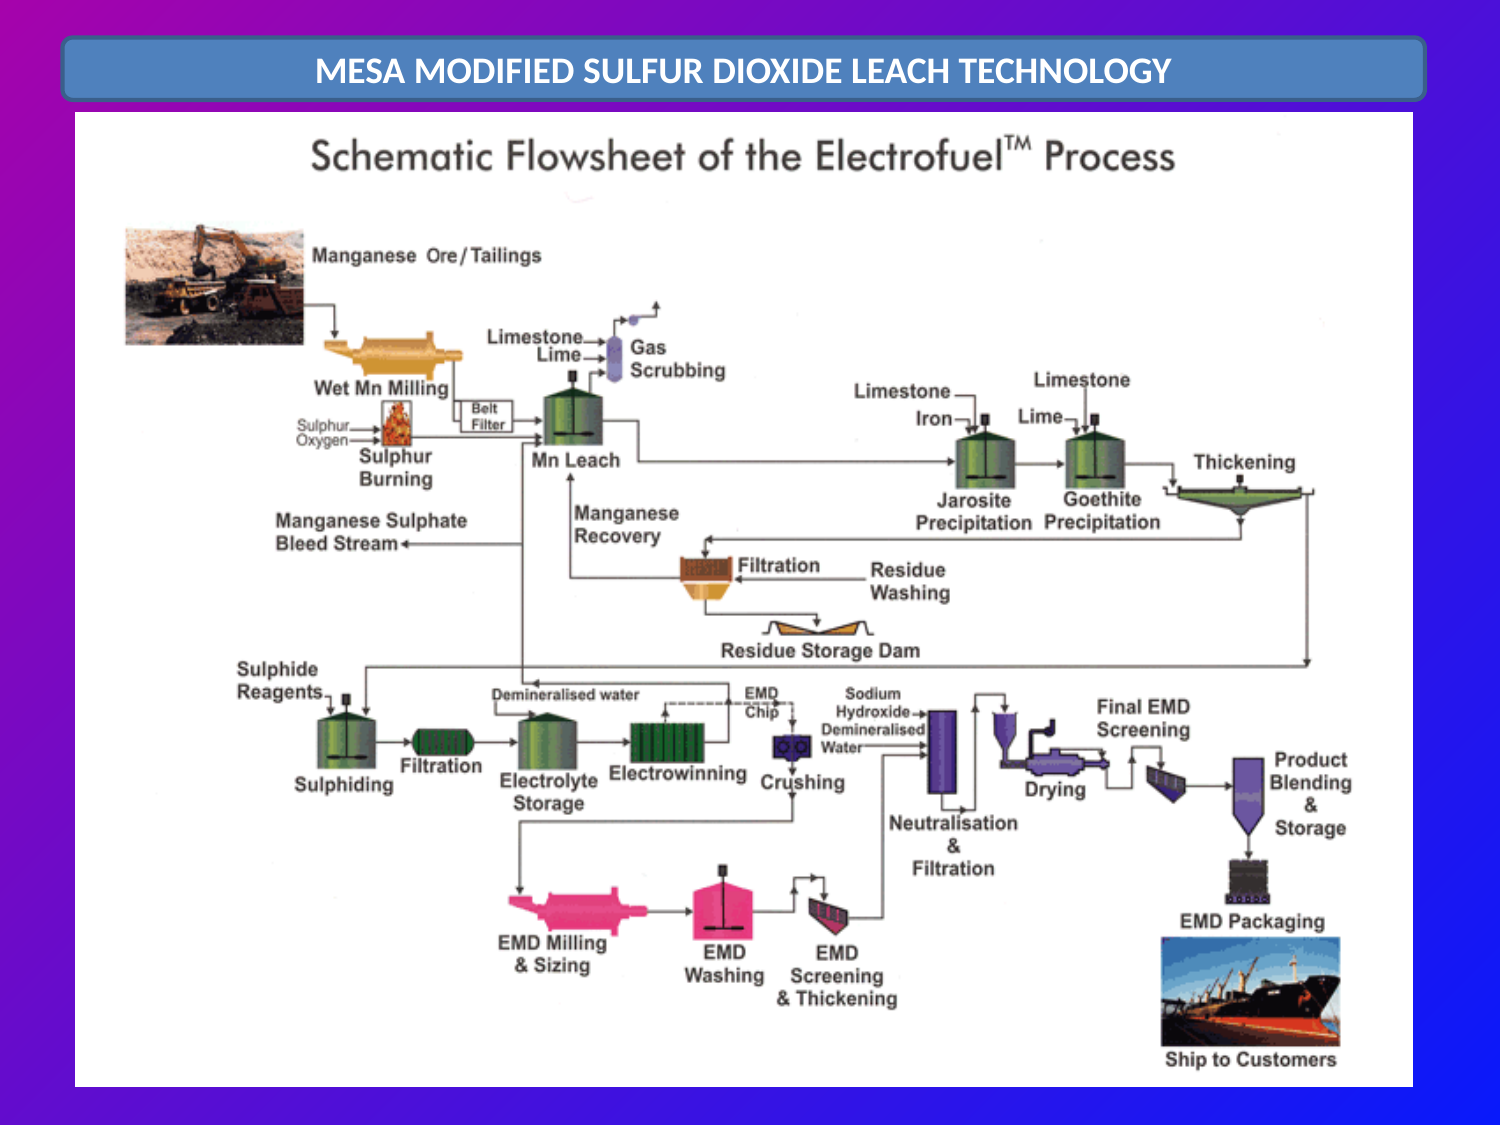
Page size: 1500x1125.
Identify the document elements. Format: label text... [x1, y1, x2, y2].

text_box MESA MODIFIED SULFUR DIOXIDE LEACH TECHNOLOGY [60, 35, 1428, 103]
picture [74, 112, 1413, 1088]
